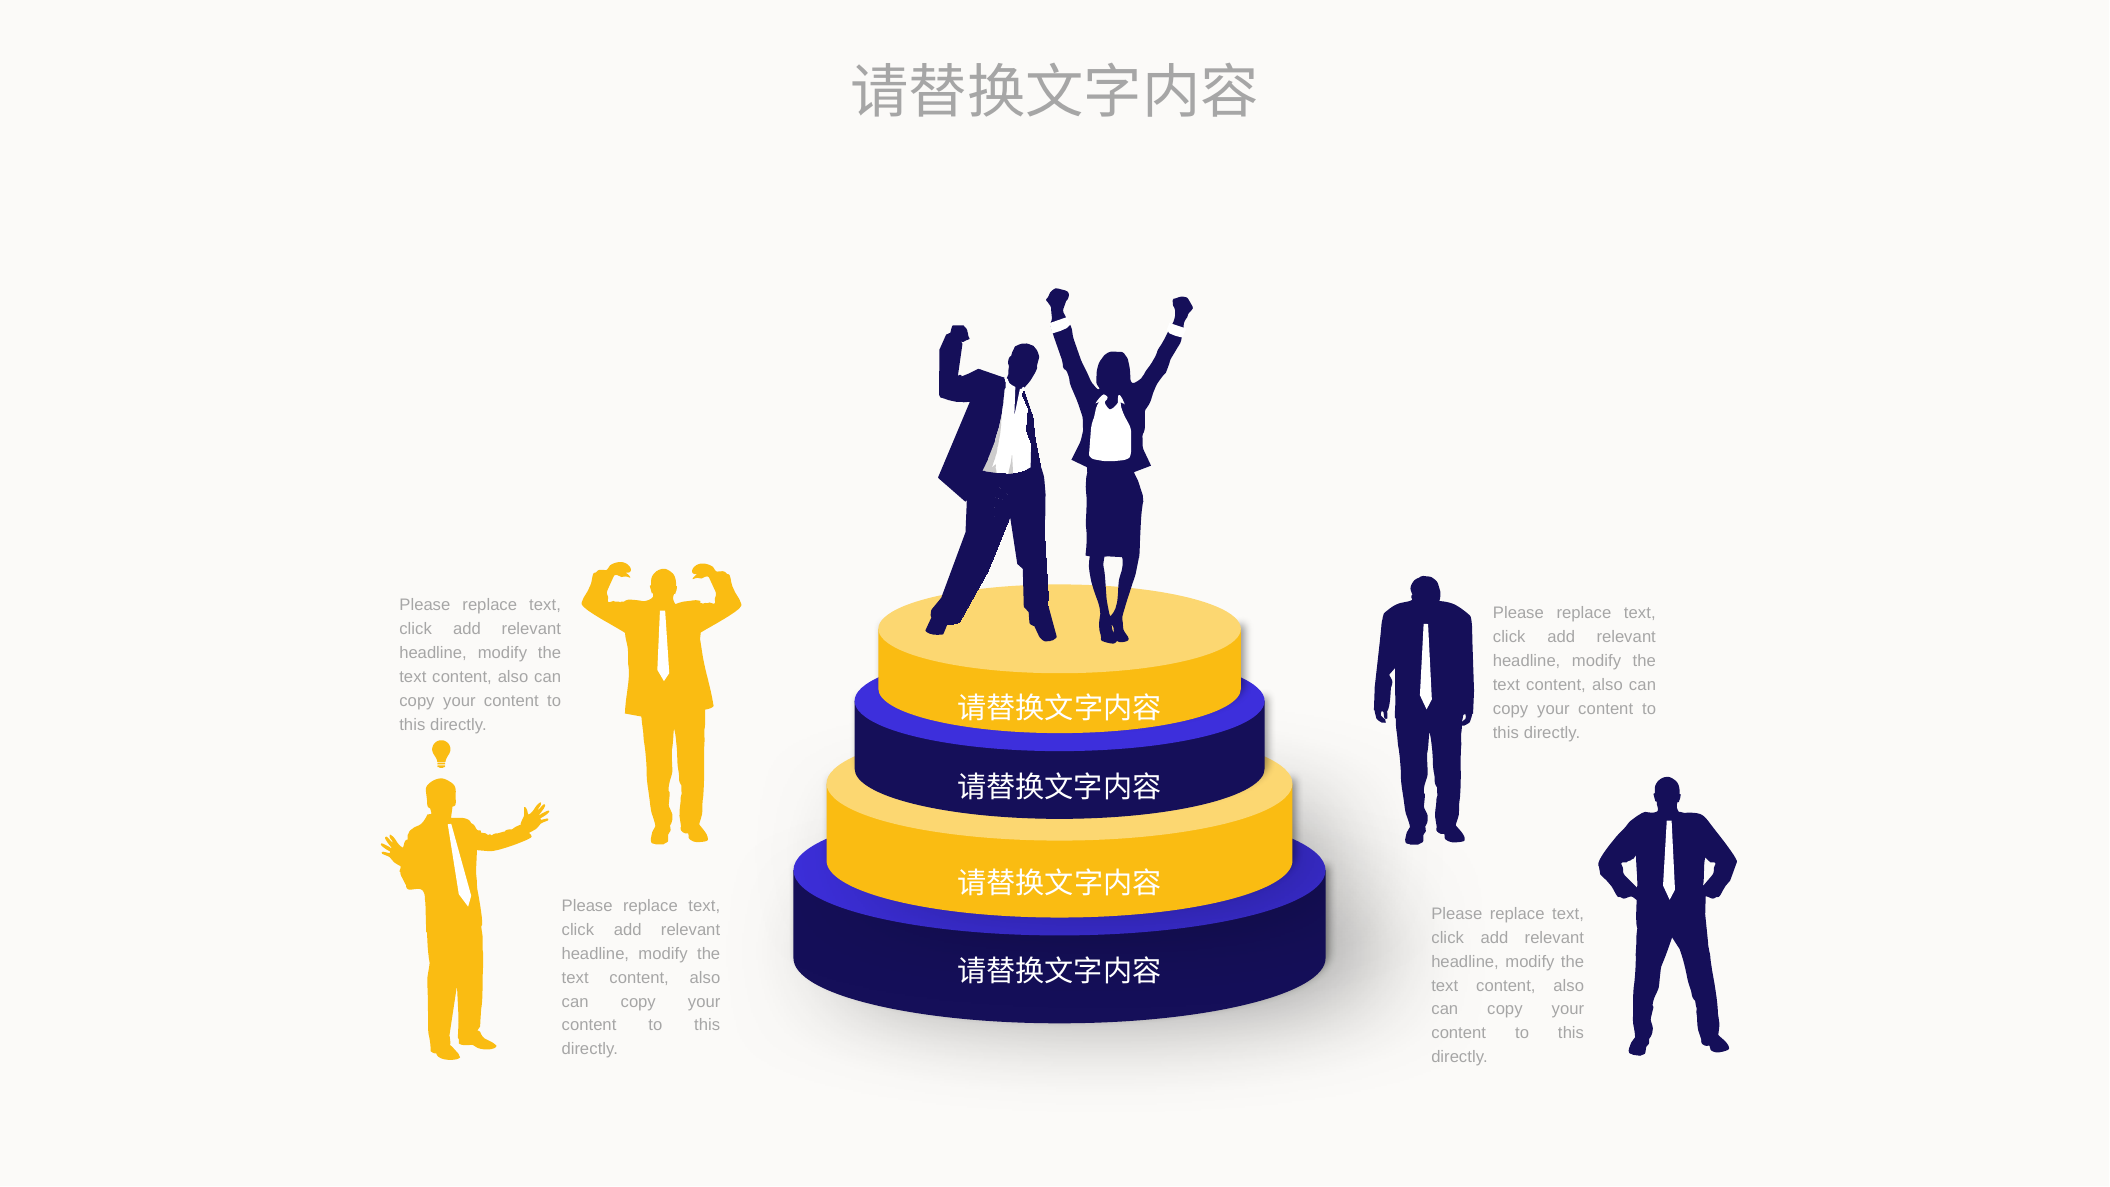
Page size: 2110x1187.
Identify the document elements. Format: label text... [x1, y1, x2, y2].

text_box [581, 562, 742, 845]
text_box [793, 805, 1326, 1024]
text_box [926, 288, 1193, 644]
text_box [380, 740, 550, 1060]
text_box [1598, 776, 1737, 1056]
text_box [826, 726, 1293, 918]
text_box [1373, 575, 1475, 845]
text_box Please replace text, click add relevant headline, modify the text content, also can copy your content to this directly. [1492, 598, 1657, 742]
text_box 请替换文字内容 [820, 32, 1289, 124]
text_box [854, 650, 1265, 819]
text_box Please replace text, click add relevant headline, modify the text content, also can copy your content to this directly. [561, 890, 721, 1059]
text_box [878, 584, 1241, 734]
text_box Please replace text, click add relevant headline, modify the text content, also can copy your content to this directly. [1431, 898, 1585, 1067]
text_box Please replace text, click add relevant headline, modify the text content, also can copy your content to this directly. [399, 590, 562, 734]
